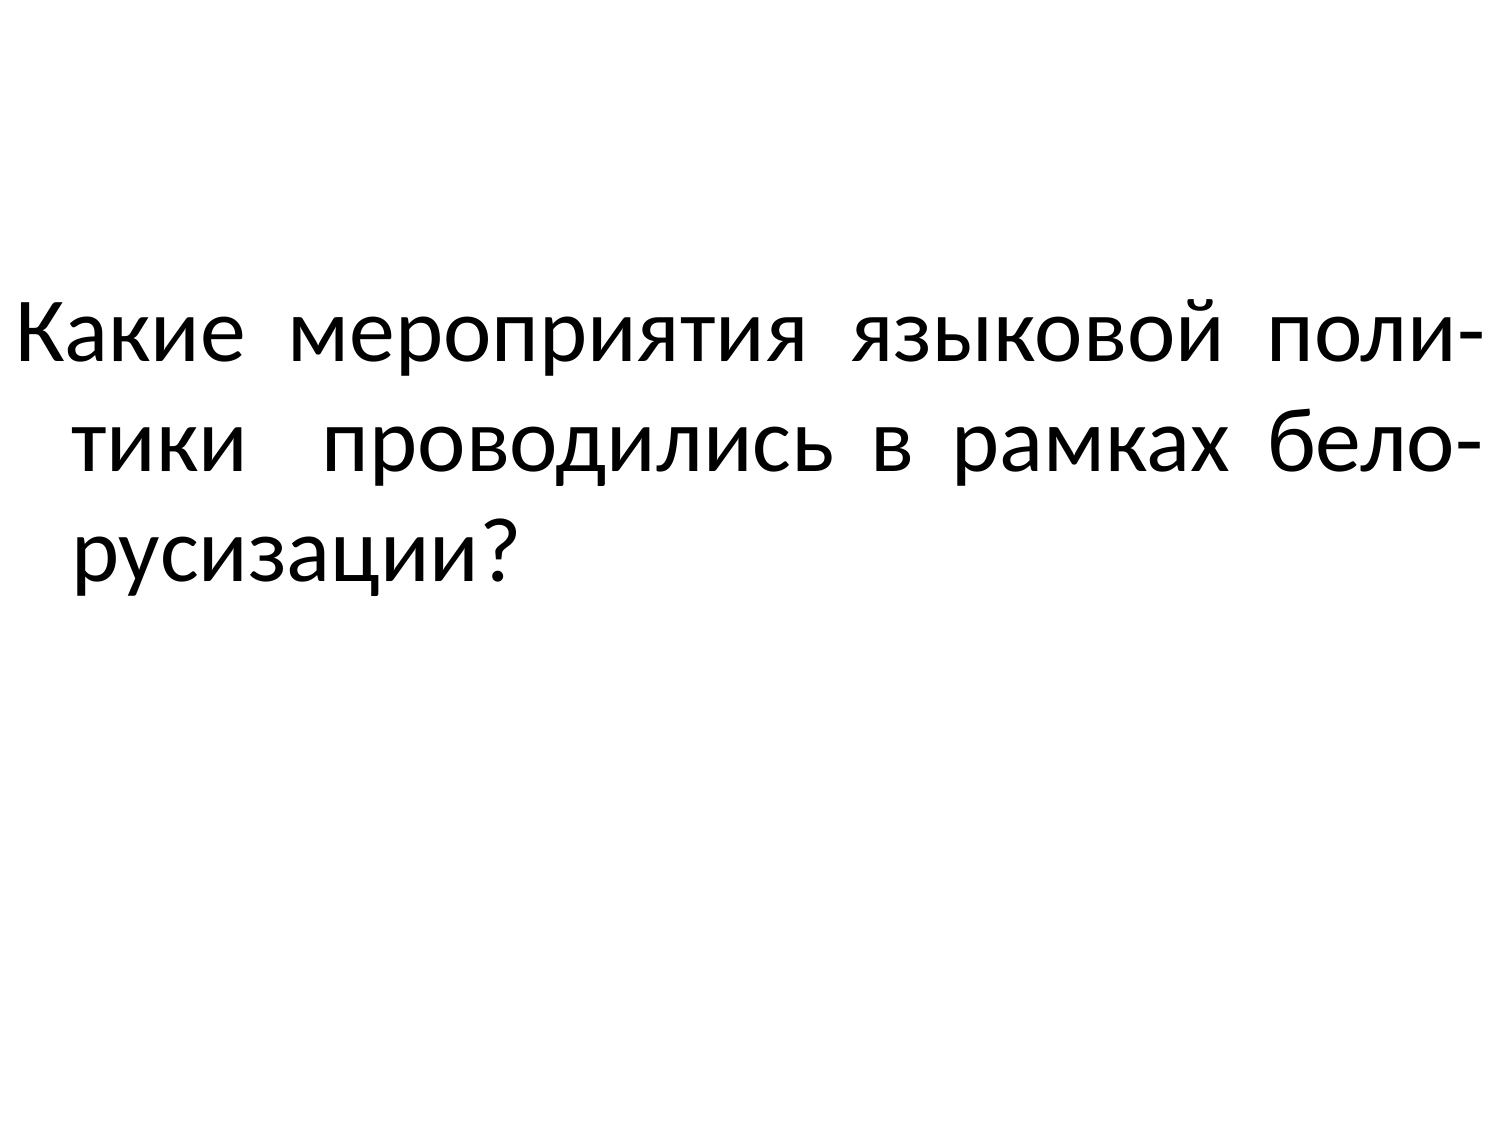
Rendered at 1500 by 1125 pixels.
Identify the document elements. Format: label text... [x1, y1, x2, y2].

list Какие мероприятия языковой поли-тики проводились в рамках бело-русизации? [0, 262, 1500, 1005]
